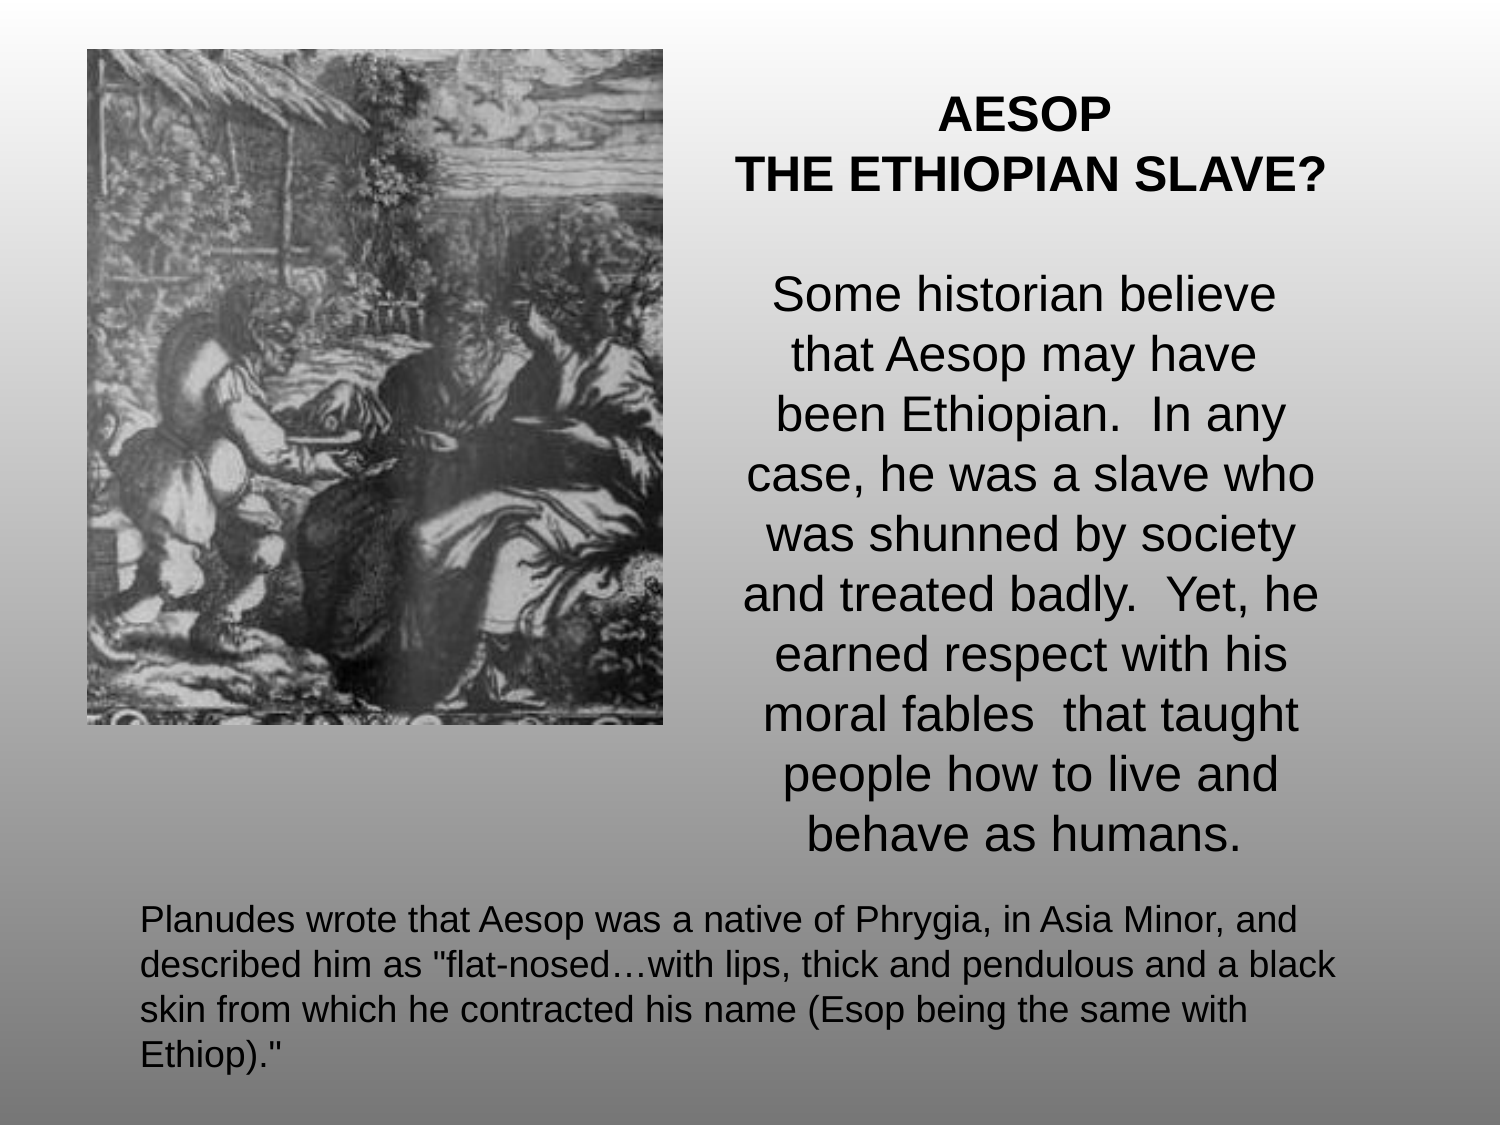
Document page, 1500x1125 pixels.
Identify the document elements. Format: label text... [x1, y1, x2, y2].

picture [87, 49, 664, 726]
text_box AESOP THE ETHIOPIAN SLAVE? Some historian believe that Aesop may have been Ethiopian. In any case, he was a slave who was shunned by society and treated badly. Yet, he earned respect with his moral fables that taught people how to live and behave as humans. [712, 74, 1350, 887]
text_box Planudes wrote that Aesop was a native of Phrygia, in Asia Minor, and described him as "flat-nosed…with lips, thick and pendulous and a black skin from which he contracted his name (Esop being the same with Ethiop)." [125, 887, 1363, 1083]
